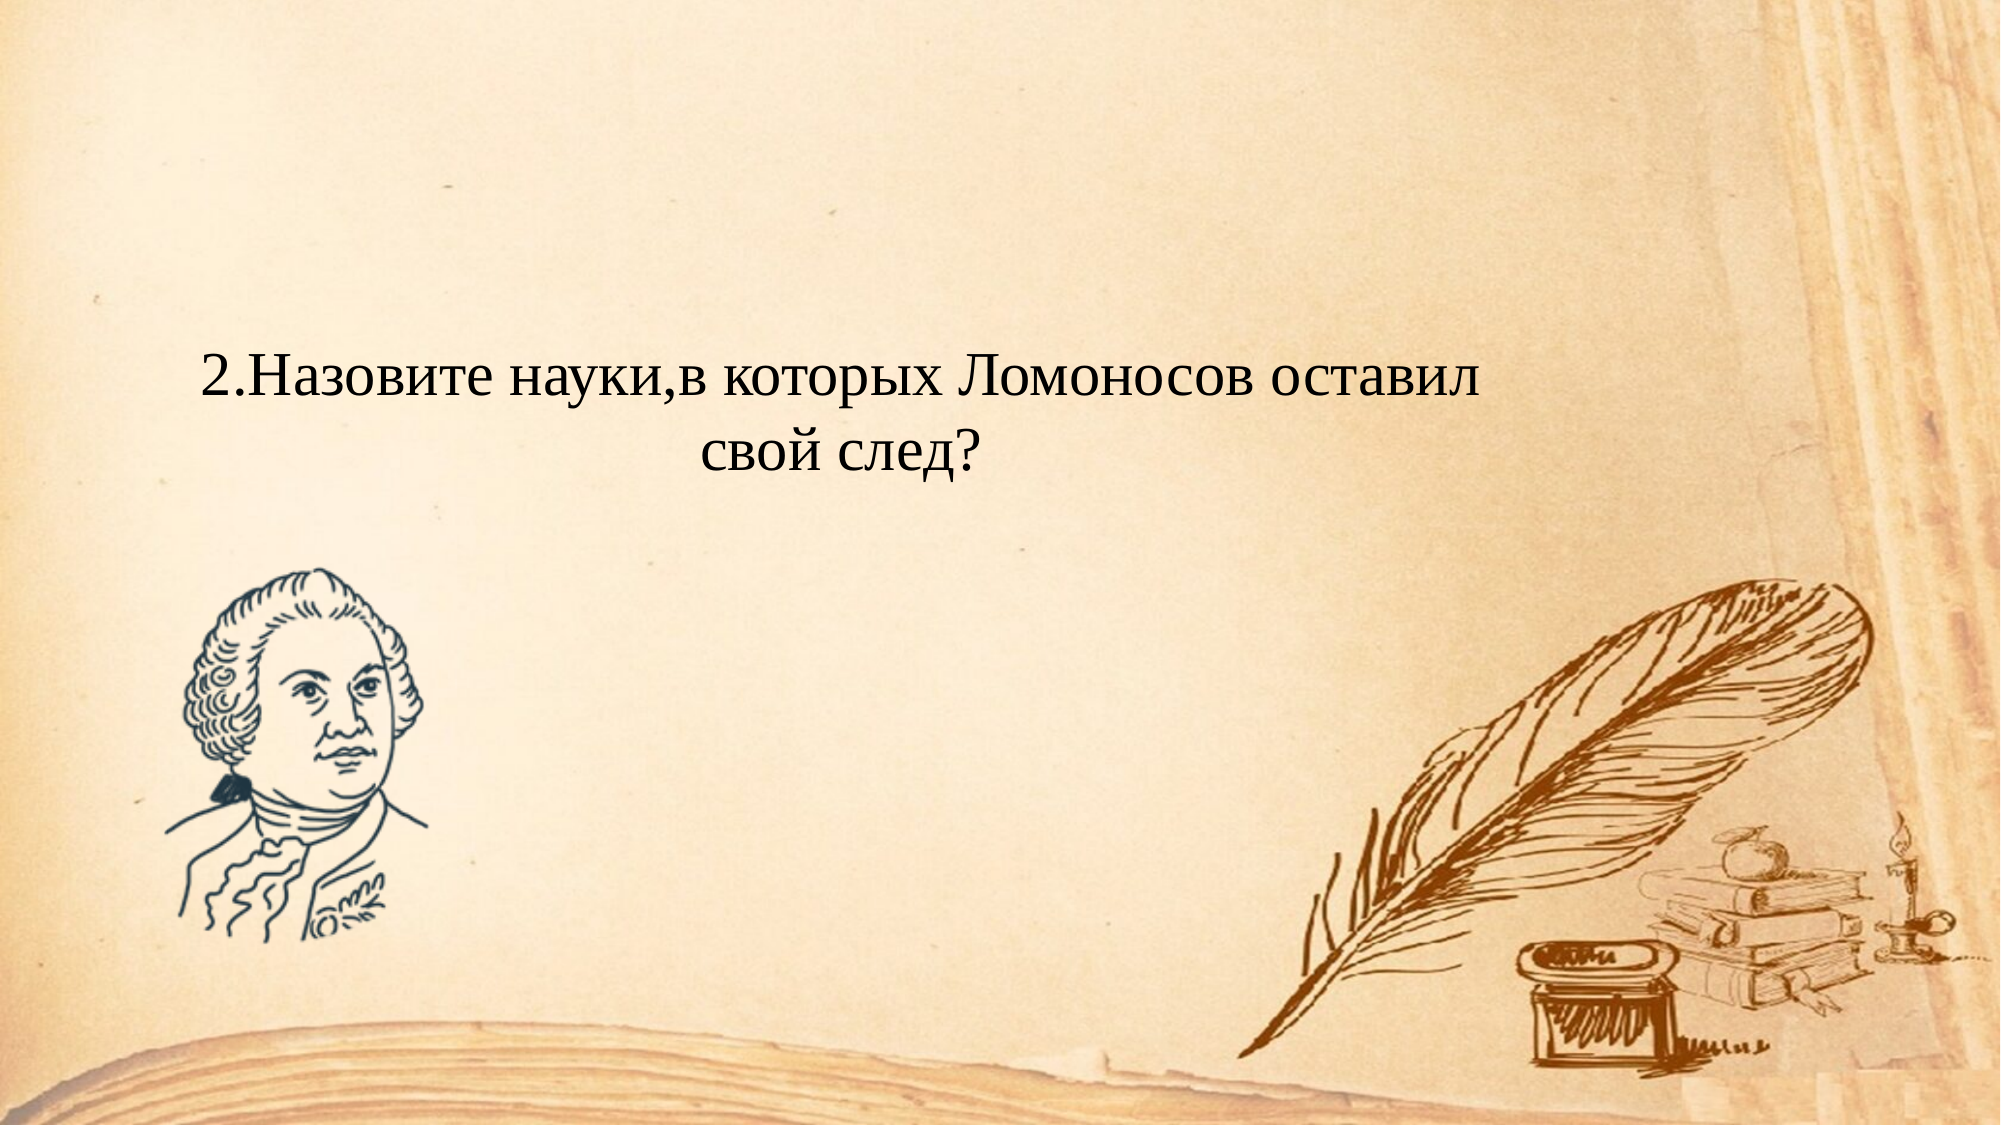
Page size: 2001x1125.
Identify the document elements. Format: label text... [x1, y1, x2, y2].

picture [0, 0, 2001, 1125]
title 2.Назовите науки,в которых Ломоносов оставил свой след? [141, 153, 1542, 663]
